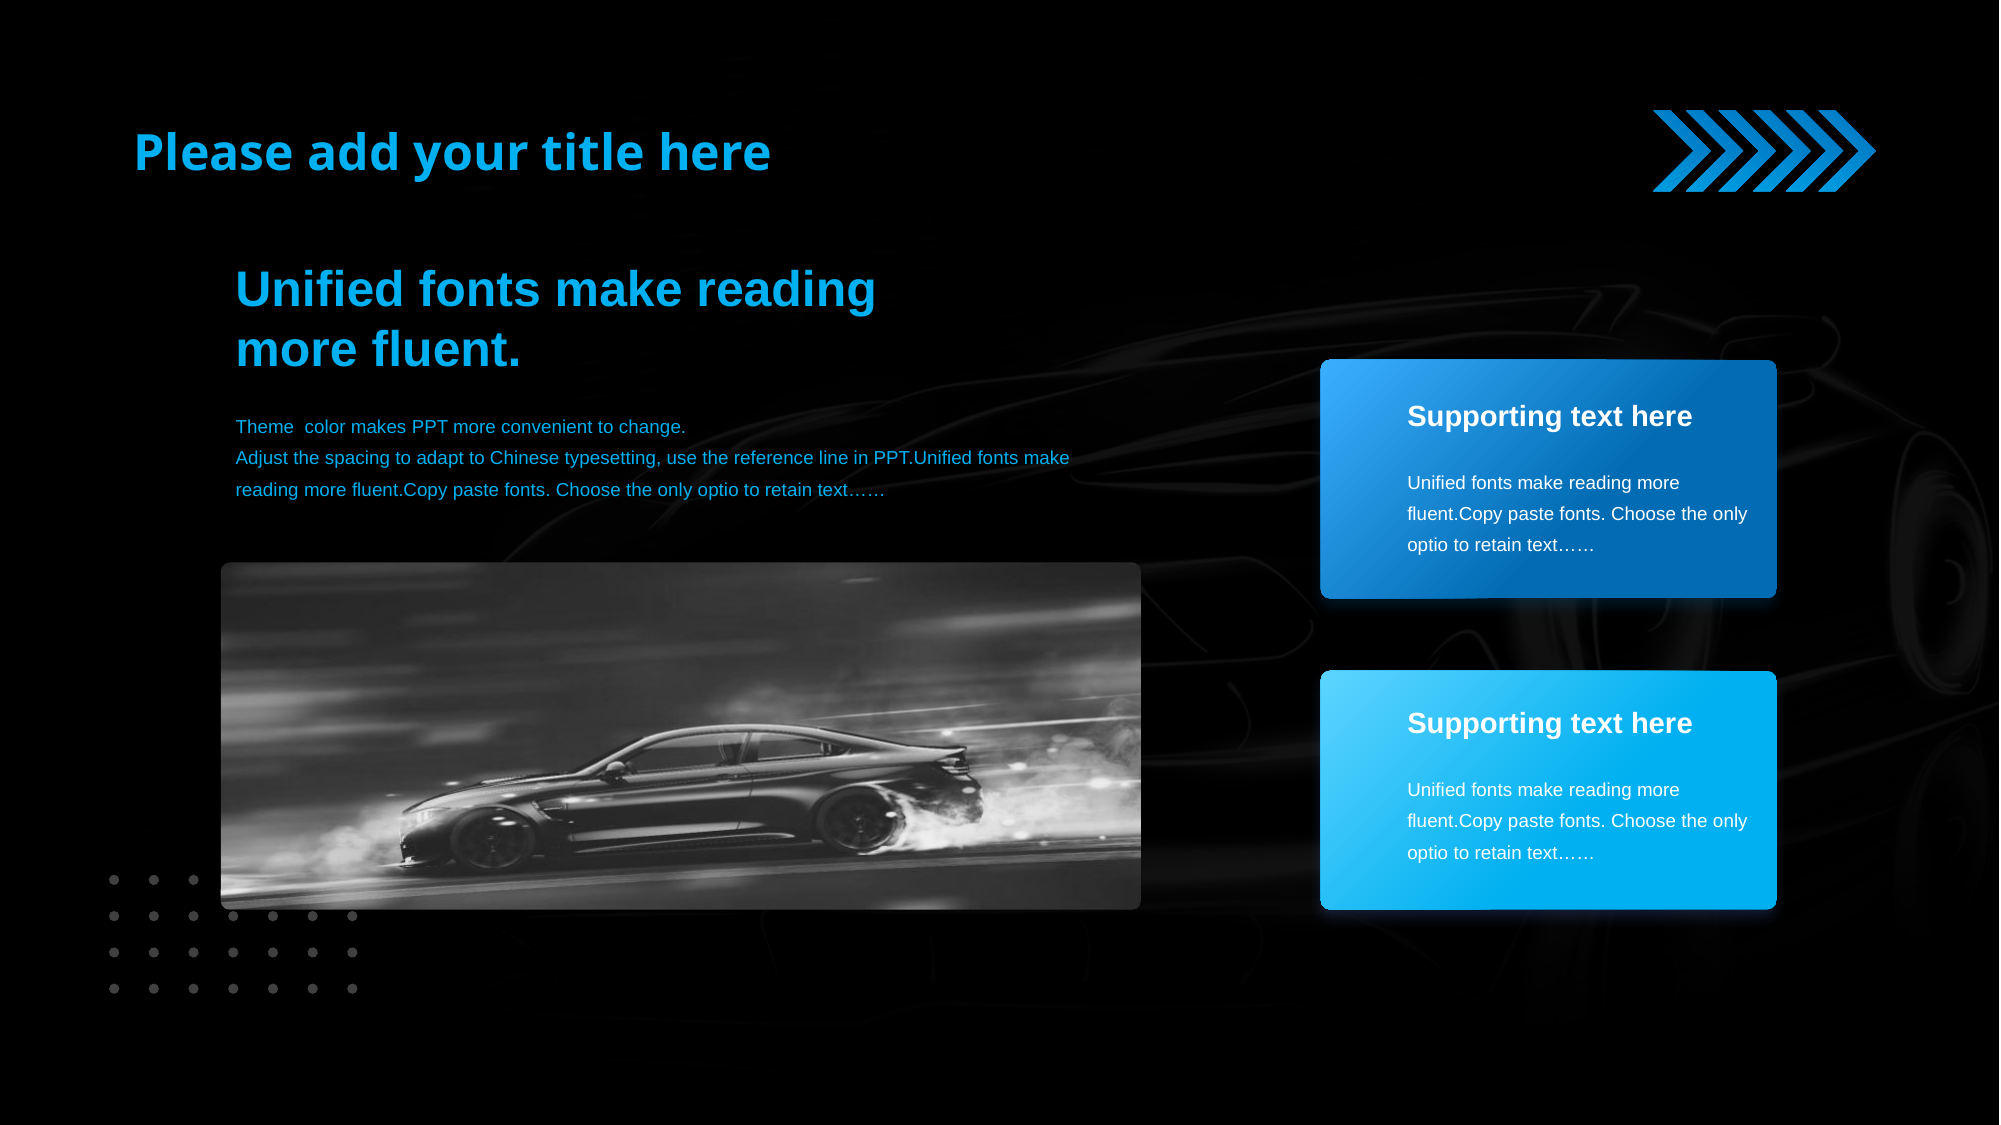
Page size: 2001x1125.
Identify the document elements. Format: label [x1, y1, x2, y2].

text_box [220, 248, 1777, 910]
